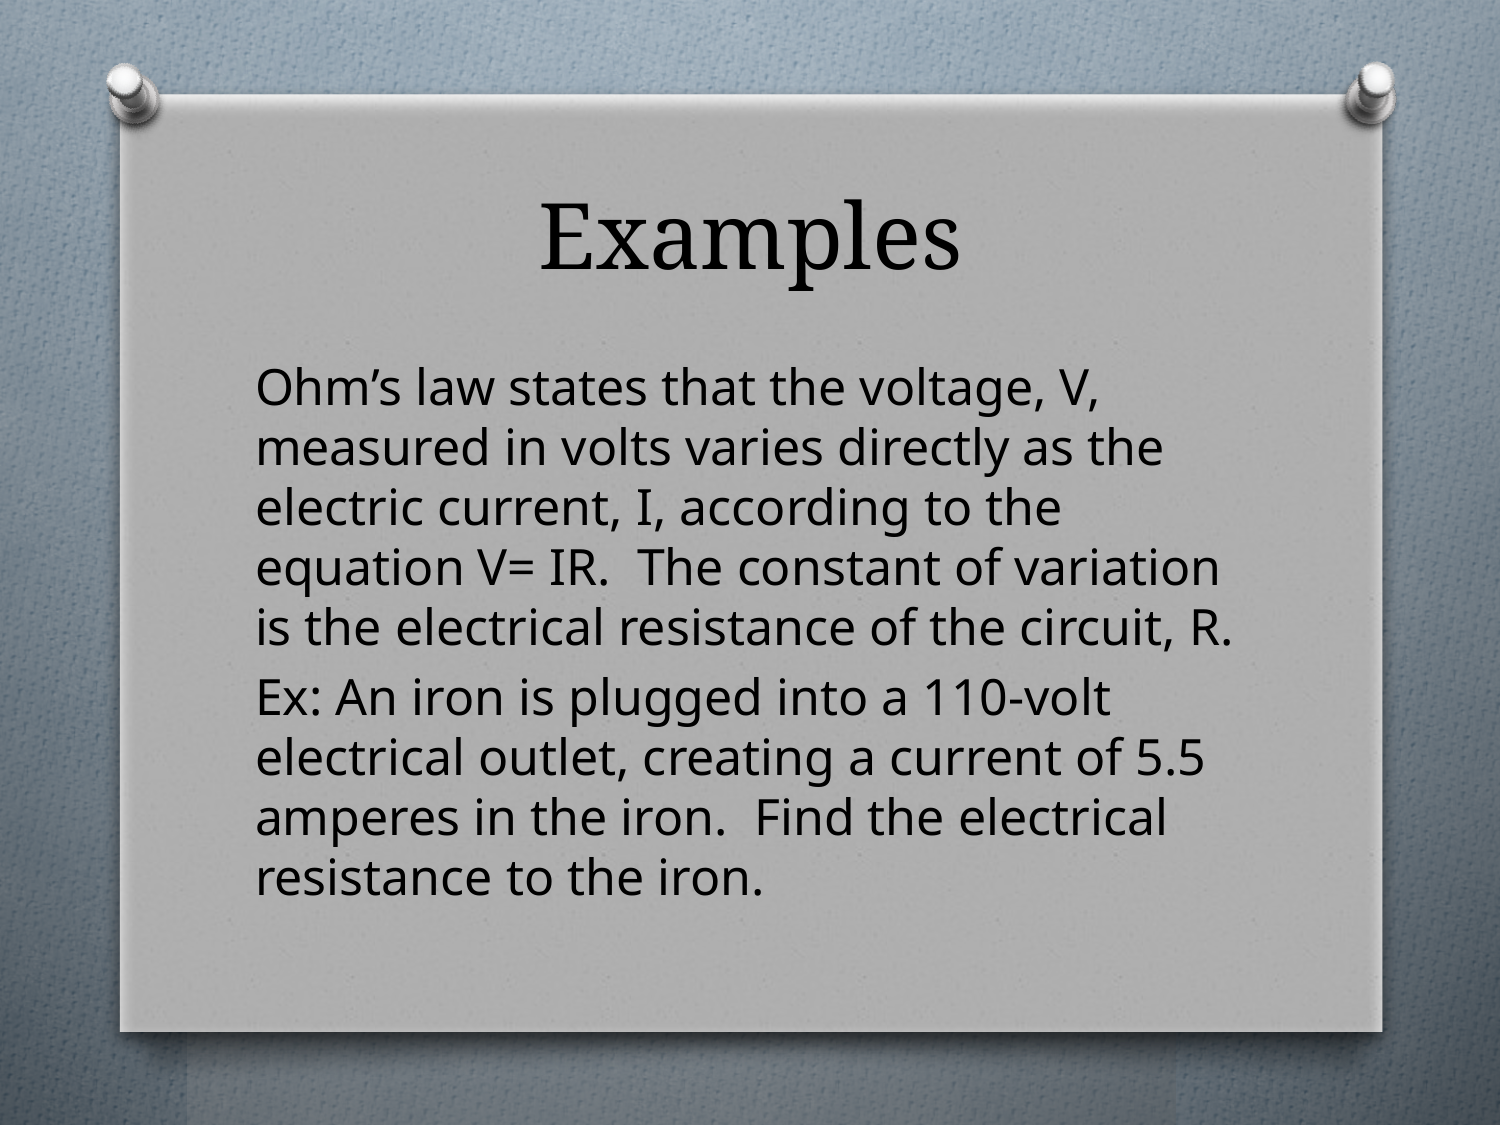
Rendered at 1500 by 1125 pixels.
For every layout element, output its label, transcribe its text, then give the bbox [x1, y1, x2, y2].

picture [1317, 35, 1439, 156]
title Examples [179, 134, 1323, 332]
list Ohm’s law states that the voltage, V, measured in volts varies directly as the electric current, I, according to the equation V= IR. The constant of variation is the electrical resistance of the circuit, R. Ex: An iron is plugged into a 110-volt electrical outlet, creating a current of 5.5 amperes in the iron. Find the electrical resistance to the iron. [240, 347, 1257, 939]
picture [75, 29, 198, 153]
